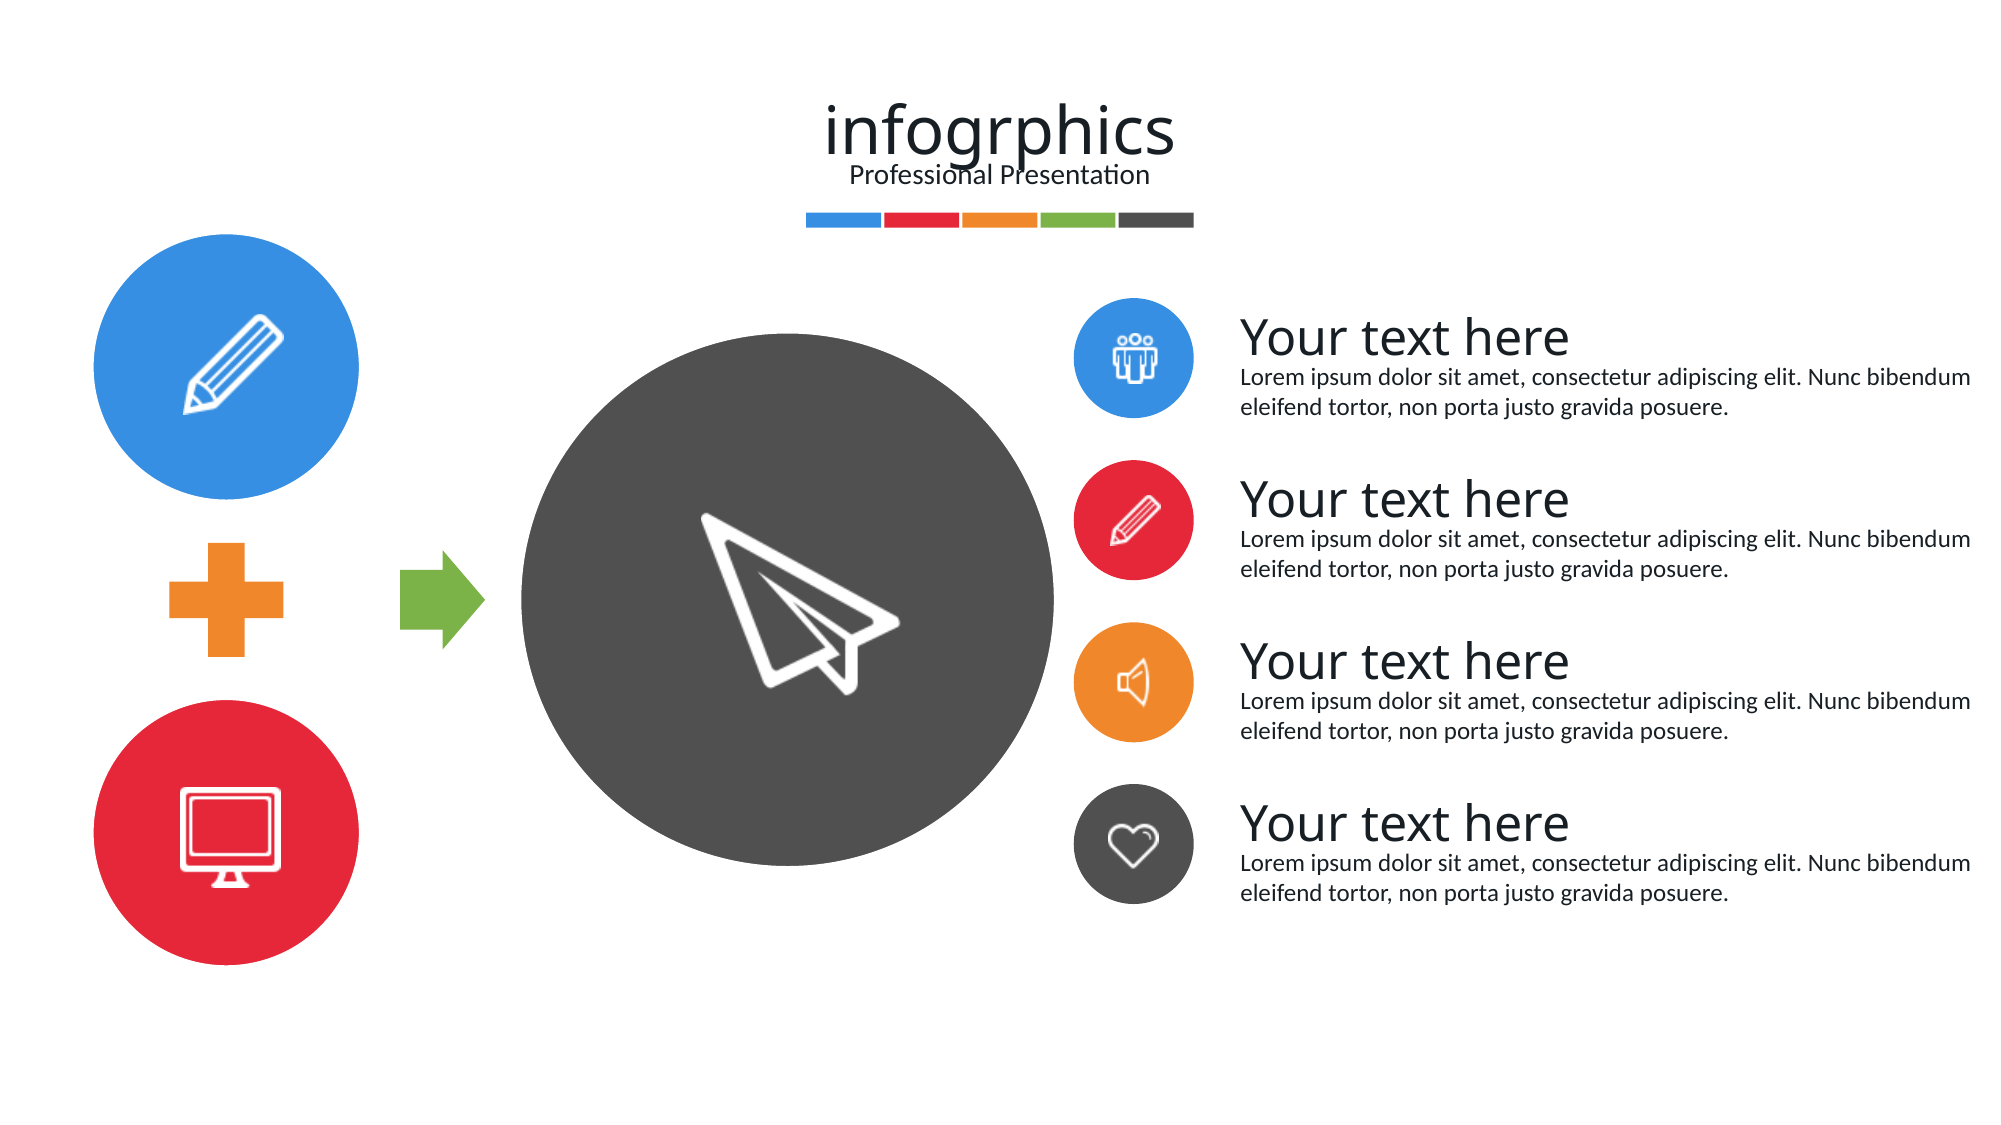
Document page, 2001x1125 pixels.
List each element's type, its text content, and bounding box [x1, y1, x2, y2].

text_box Lorem ipsum dolor sit amet, consectetur adipiscing elit. Nunc bibendum eleifend tortor, non porta justo gravida posuere. [1225, 535, 2000, 590]
text_box Lorem ipsum dolor sit amet, consectetur adipiscing elit. Nunc bibendum eleifend tortor, non porta justo gravida posuere. [1225, 859, 2000, 914]
text_box [1148, 784, 1195, 904]
text_box Your text here [1225, 784, 2000, 859]
text_box [1148, 623, 1195, 742]
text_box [0, 80, 2000, 228]
picture [183, 314, 284, 415]
picture [701, 507, 902, 708]
picture [1110, 333, 1161, 384]
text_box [0, 233, 1148, 967]
text_box [1148, 460, 1195, 580]
text_box Your text here [1225, 298, 2000, 373]
text_box Your text here [1225, 460, 2000, 535]
text_box Lorem ipsum dolor sit amet, consectetur adipiscing elit. Nunc bibendum eleifend tortor, non porta justo gravida posuere. [1225, 373, 2000, 428]
text_box Lorem ipsum dolor sit amet, consectetur adipiscing elit. Nunc bibendum eleifend tortor, non porta justo gravida posuere. [1225, 698, 2000, 752]
text_box [1148, 298, 1195, 418]
picture [1108, 821, 1159, 872]
picture [180, 787, 281, 888]
picture [1108, 657, 1159, 708]
text_box Your text here [1225, 622, 2000, 698]
picture [1110, 495, 1161, 546]
